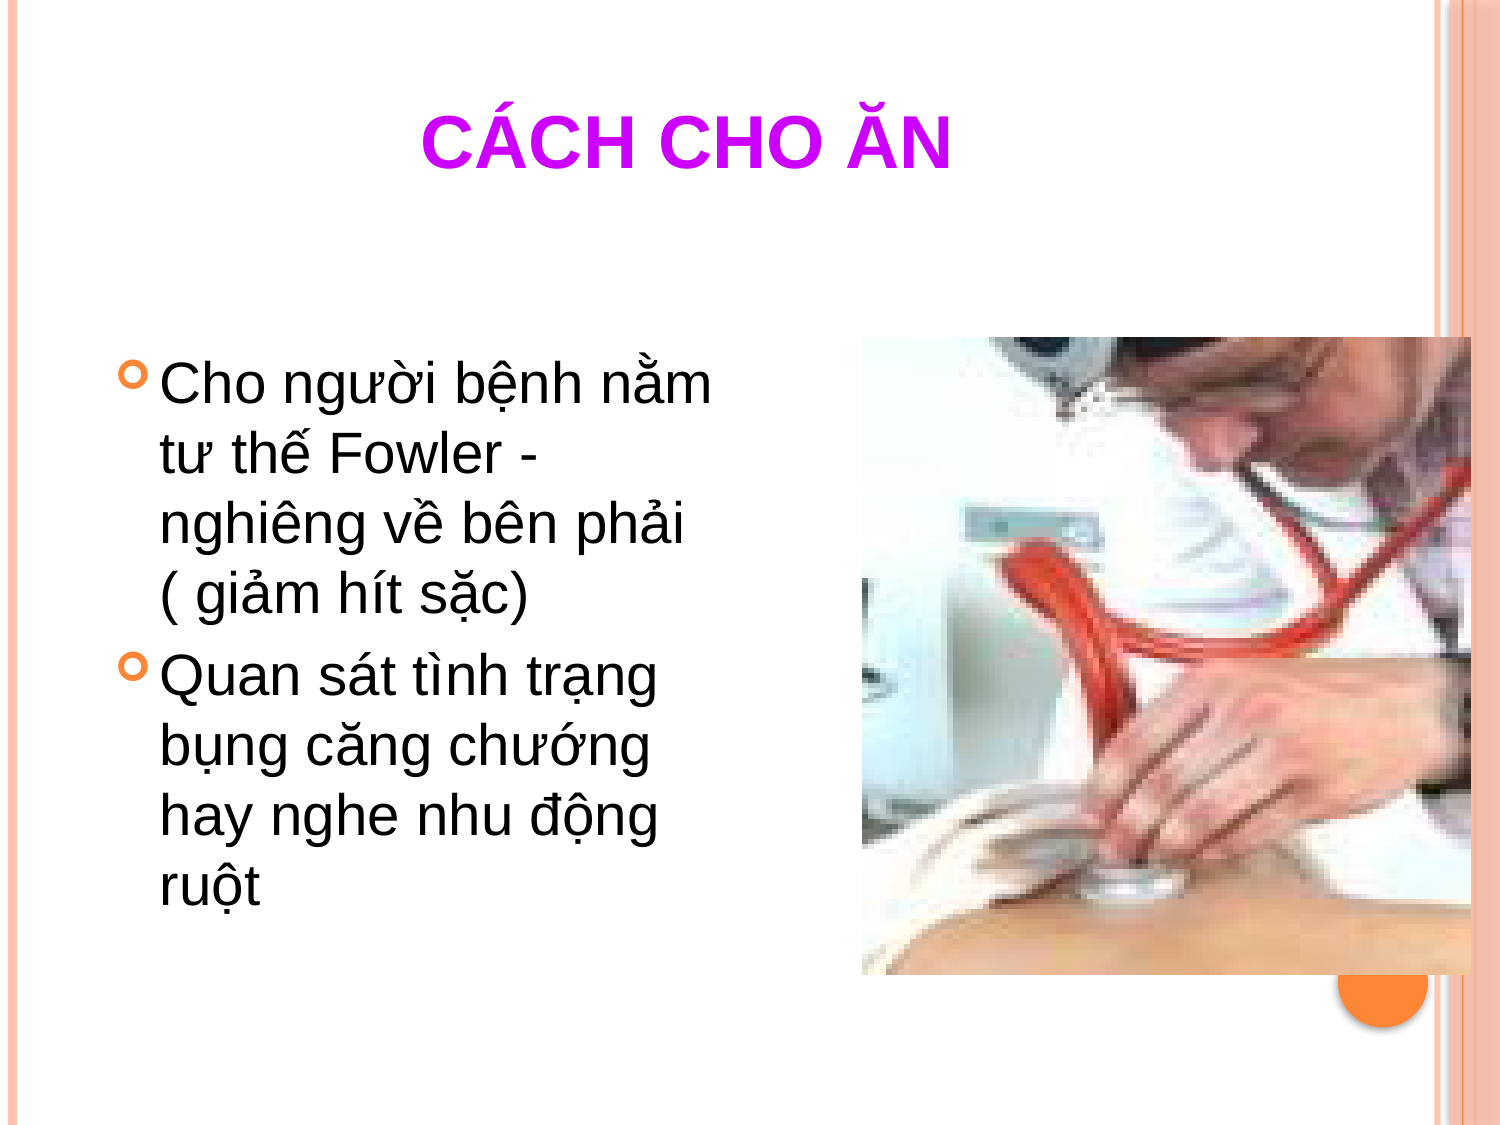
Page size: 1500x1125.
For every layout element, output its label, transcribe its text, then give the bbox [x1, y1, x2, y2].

picture [861, 336, 1471, 976]
list Cho người bệnh nằm tư thế Fowler - nghiêng về bên phải ( giảm hít sặc) Quan sát tình trạng bụng căng chướng hay nghe nhu động ruột [99, 337, 750, 1025]
title Cách cho ăn [75, 45, 1300, 233]
